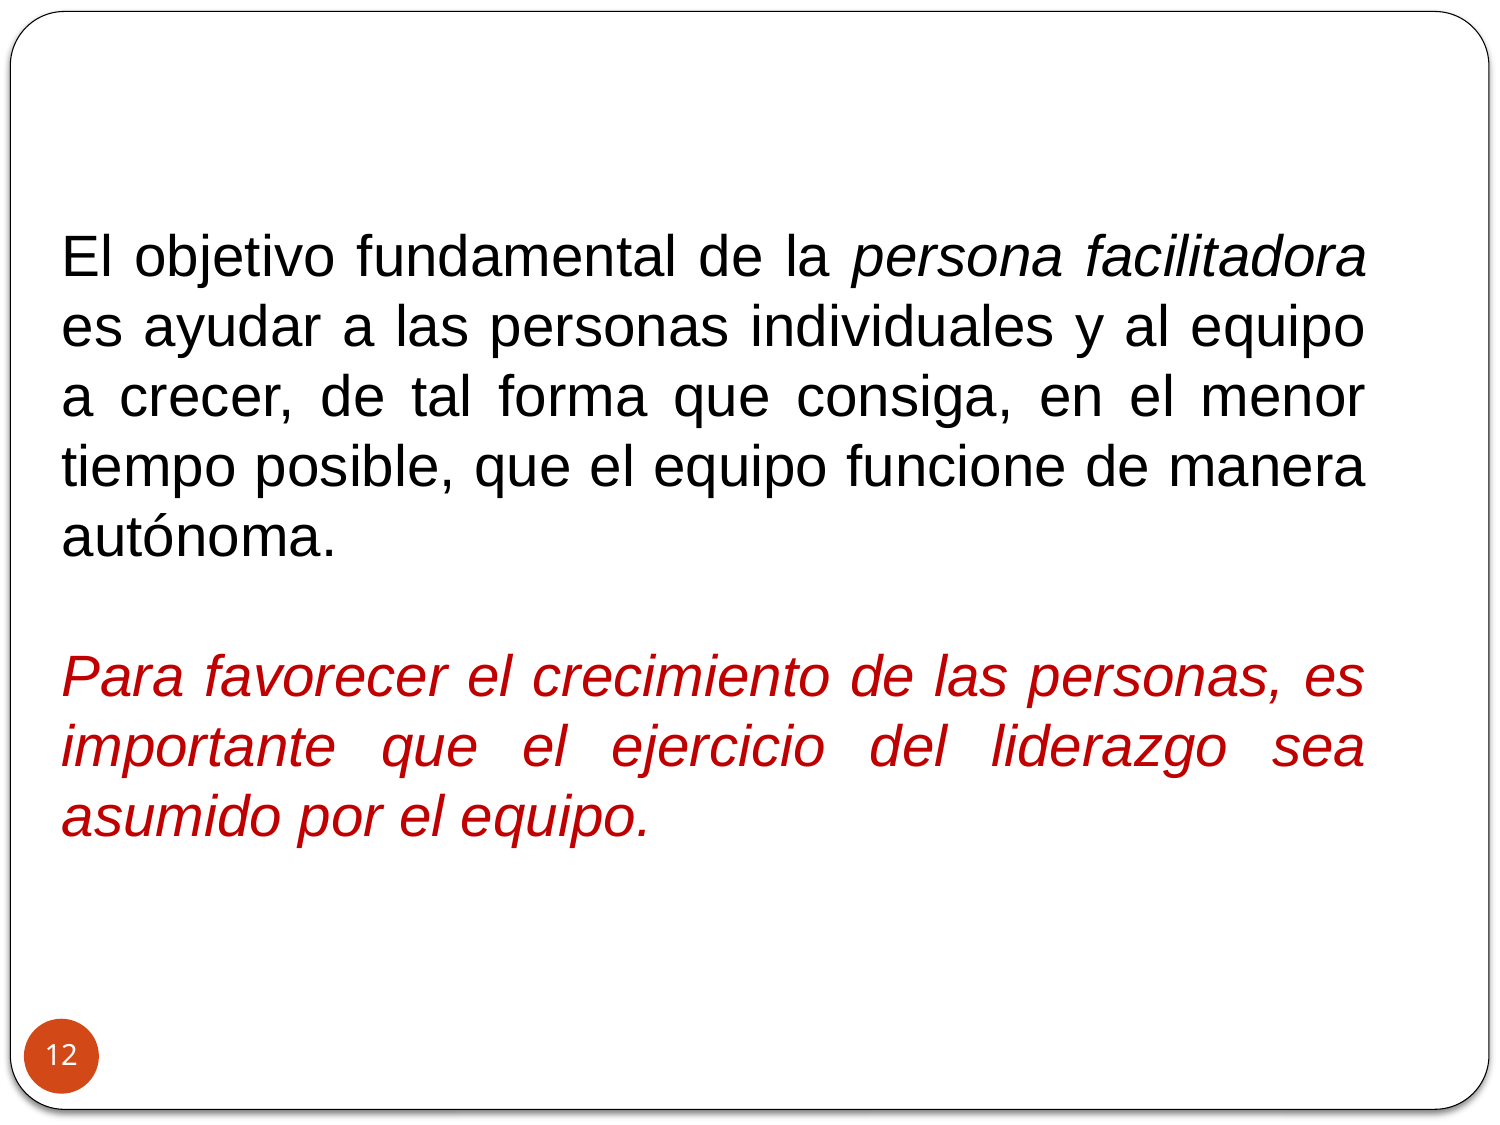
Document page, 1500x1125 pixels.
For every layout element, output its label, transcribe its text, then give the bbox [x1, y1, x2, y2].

text_box El objetivo fundamental de la persona facilitadora es ayudar a las personas individuales y al equipo a crecer, de tal forma que consiga, en el menor tiempo posible, que el equipo funcione de manera autónoma. Para favorecer el crecimiento de las personas, es importante que el ejercicio del liderazgo sea asumido por el equipo. [46, 210, 1383, 926]
slide_number 12 [23, 1018, 99, 1094]
